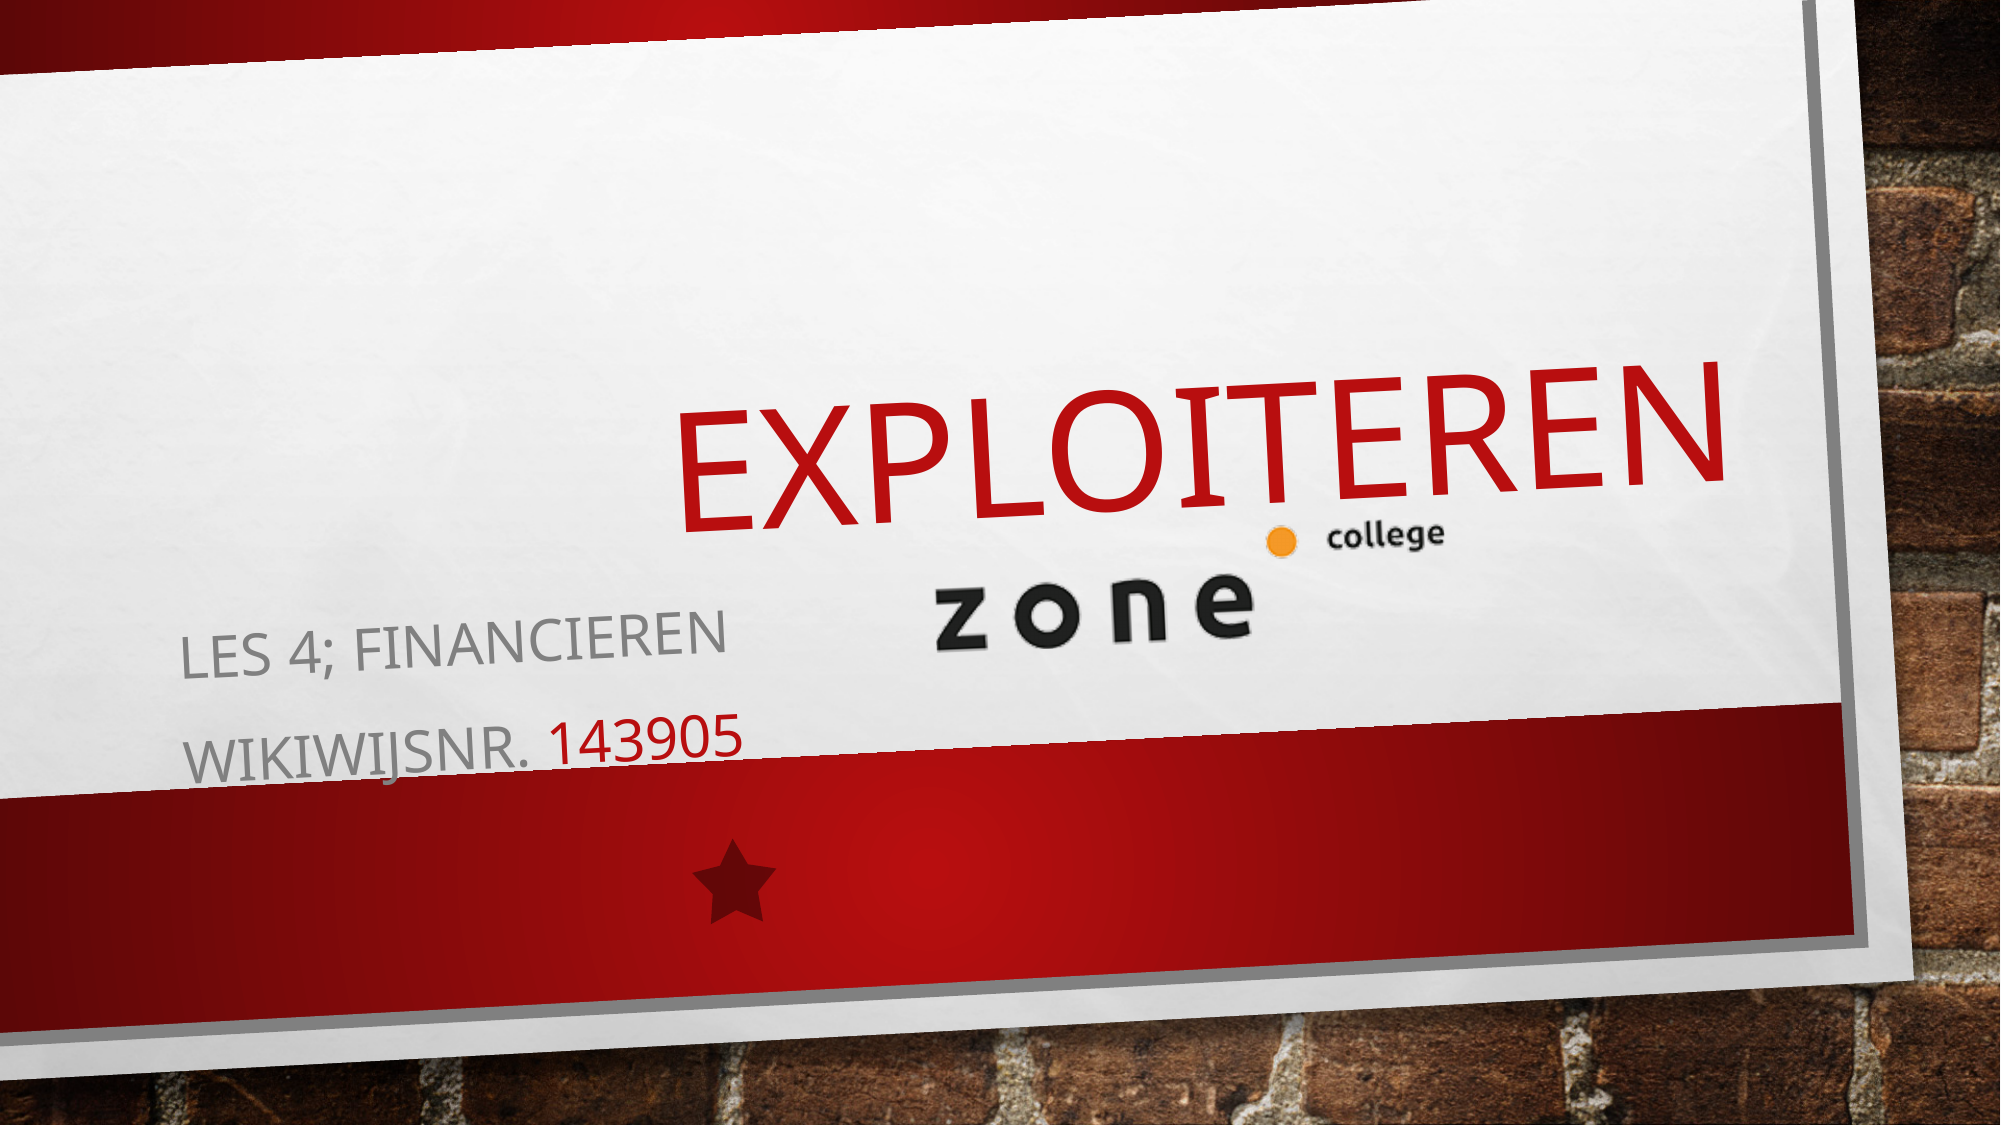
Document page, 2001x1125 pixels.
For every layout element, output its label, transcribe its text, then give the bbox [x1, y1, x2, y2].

picture [932, 517, 1448, 653]
title exploiteren [135, 67, 1758, 605]
subtitle Les 4; financieren Wikiwijsnr. 143905 [159, 517, 1768, 790]
picture [0, 0, 2000, 1125]
